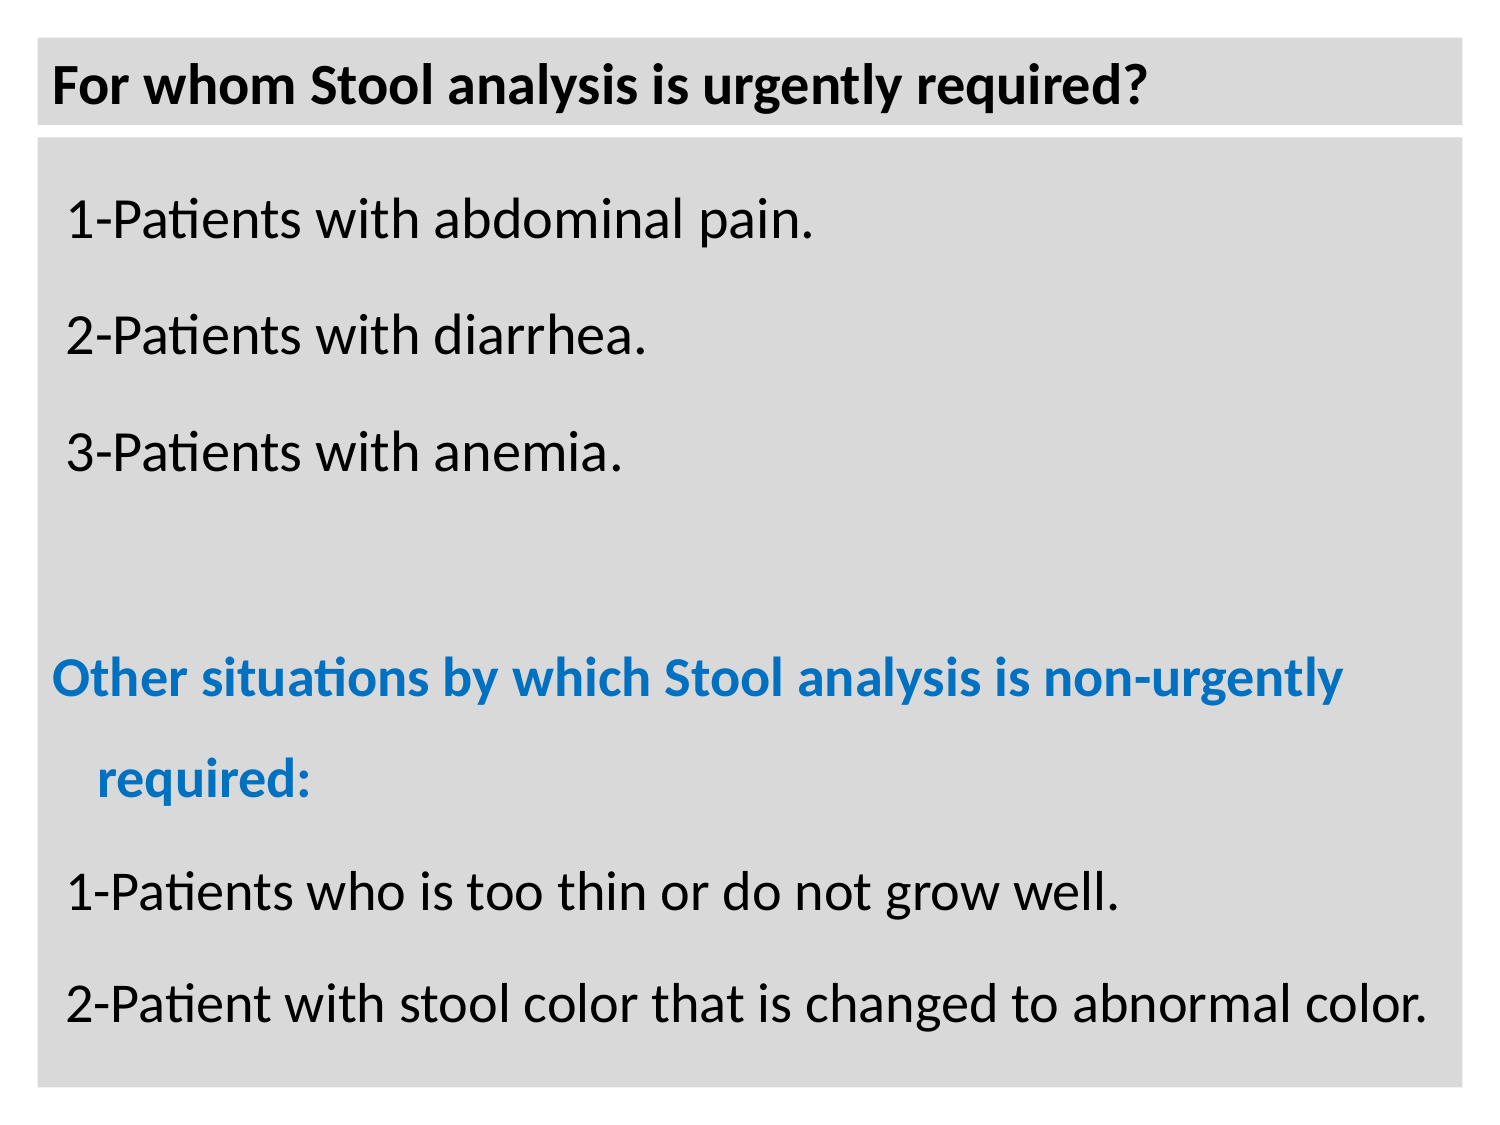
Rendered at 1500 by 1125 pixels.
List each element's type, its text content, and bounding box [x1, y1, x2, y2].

title For whom Stool analysis is urgently required? [37, 37, 1463, 125]
subtitle 1-Patients with abdominal pain. 2-Patients with diarrhea. 3-Patients with anemia. Other situations by which Stool analysis is non-urgently required: 1-Patients who is too thin or do not grow well. 2-Patient with stool color that is changed to abnormal color. [37, 137, 1463, 1088]
